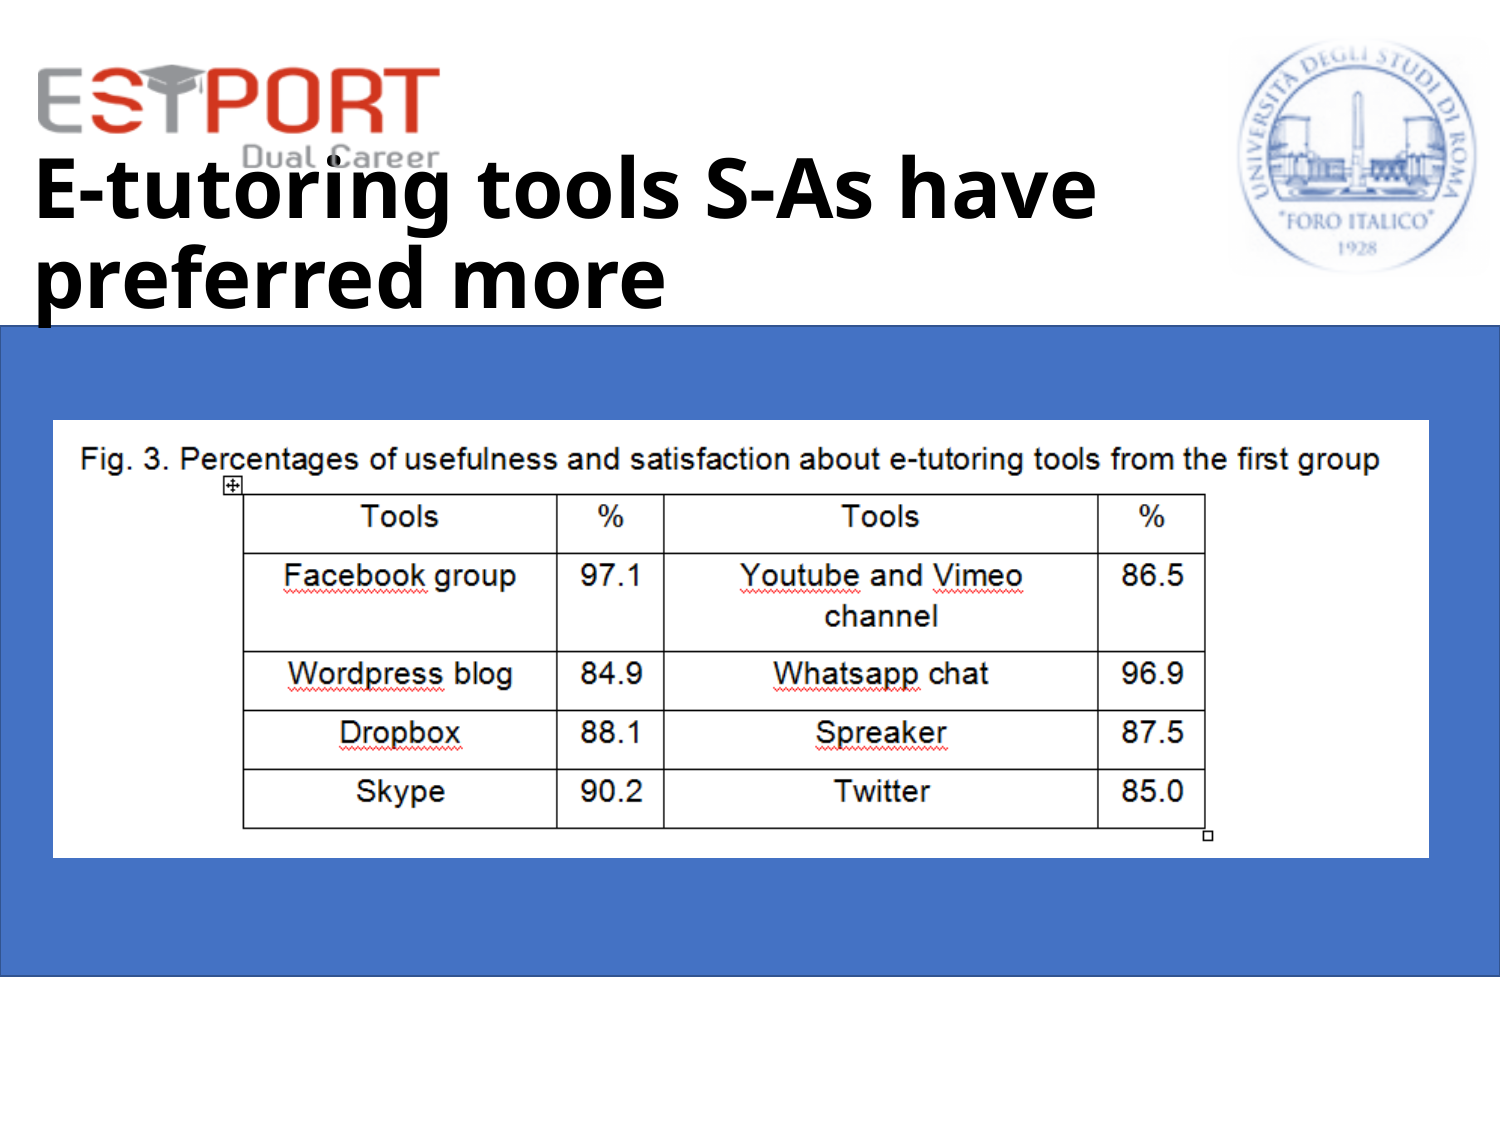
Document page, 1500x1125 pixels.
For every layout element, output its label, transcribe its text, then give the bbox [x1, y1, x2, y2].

picture [37, 19, 445, 200]
picture [1227, 35, 1491, 278]
text_box [0, 325, 1500, 977]
title E-tutoring tools S-As have preferred more [17, 146, 1465, 327]
picture [53, 420, 1429, 858]
